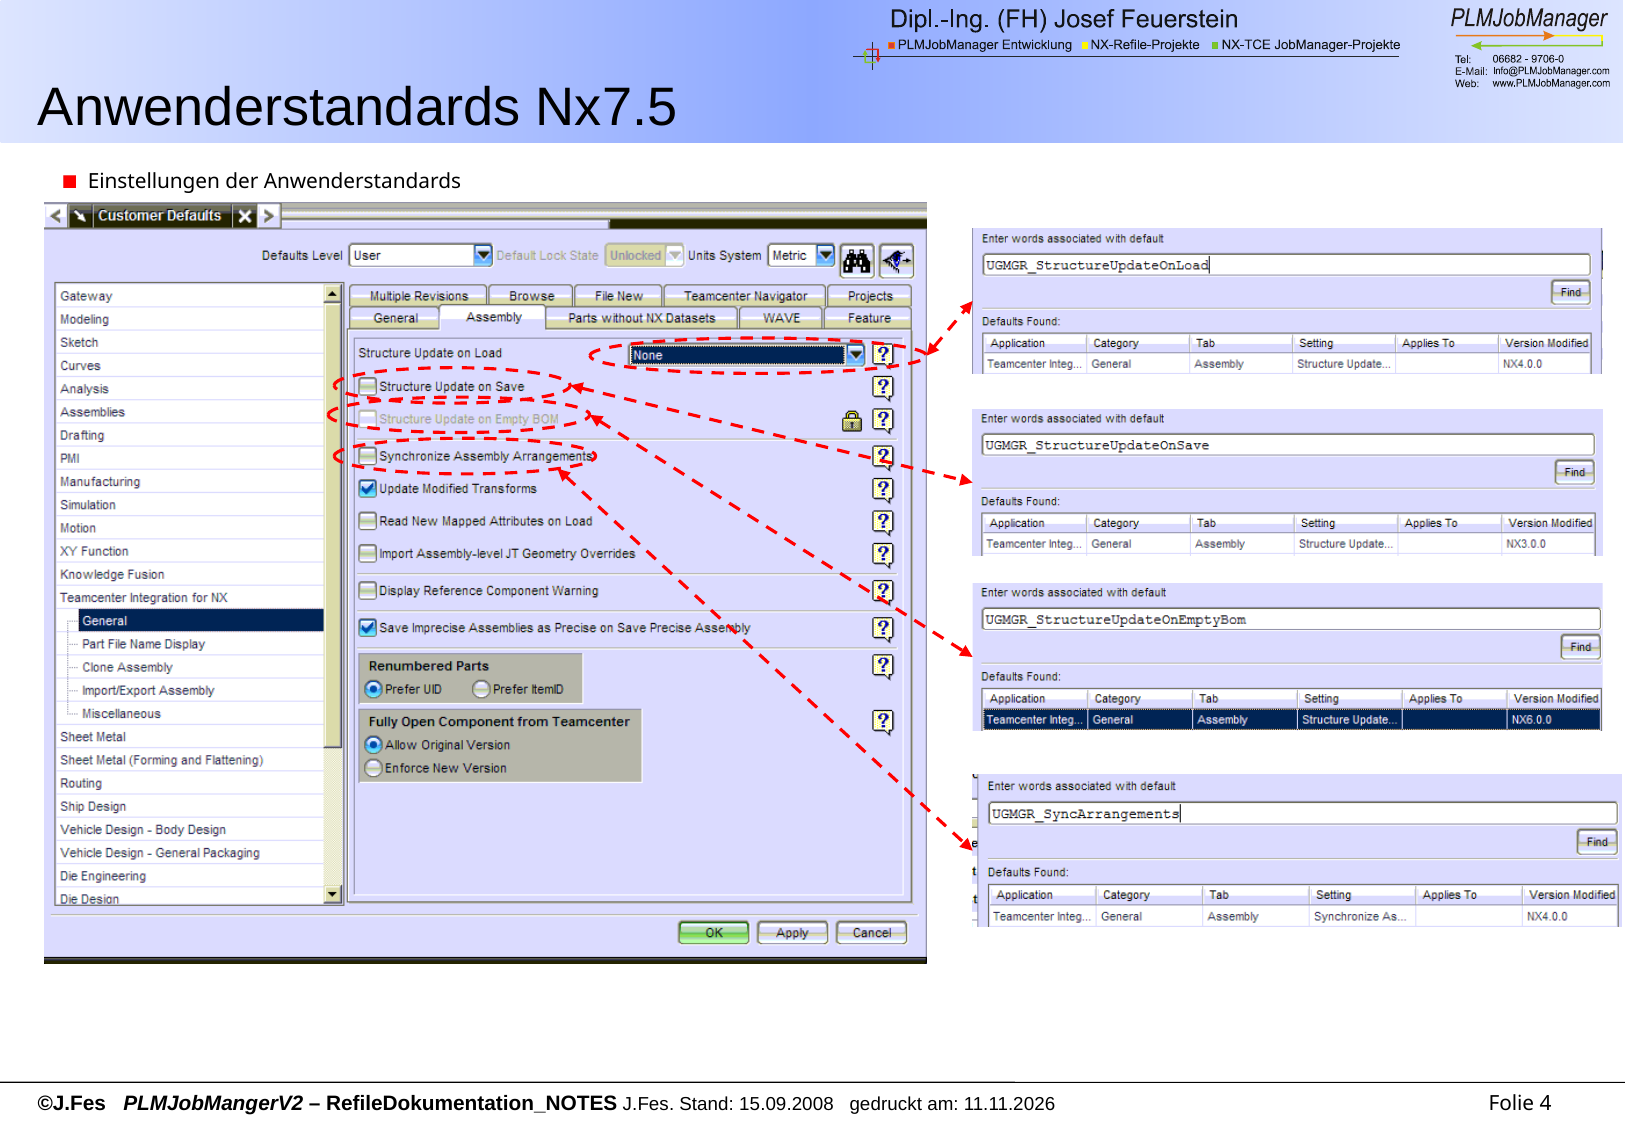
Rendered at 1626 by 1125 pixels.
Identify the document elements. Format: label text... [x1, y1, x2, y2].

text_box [573, 490, 957, 868]
picture [972, 774, 1623, 927]
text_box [961, 490, 973, 658]
picture [44, 201, 927, 964]
picture [60, 172, 76, 188]
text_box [926, 300, 973, 356]
picture [972, 408, 1603, 557]
picture [972, 228, 1603, 374]
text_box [570, 385, 973, 483]
list Einstellungen der Anwenderstandards [44, 167, 1623, 197]
slide_number Folie 4 [1228, 1081, 1568, 1125]
title Anwenderstandards Nx7.5 [21, 64, 1439, 143]
picture [972, 582, 1603, 731]
